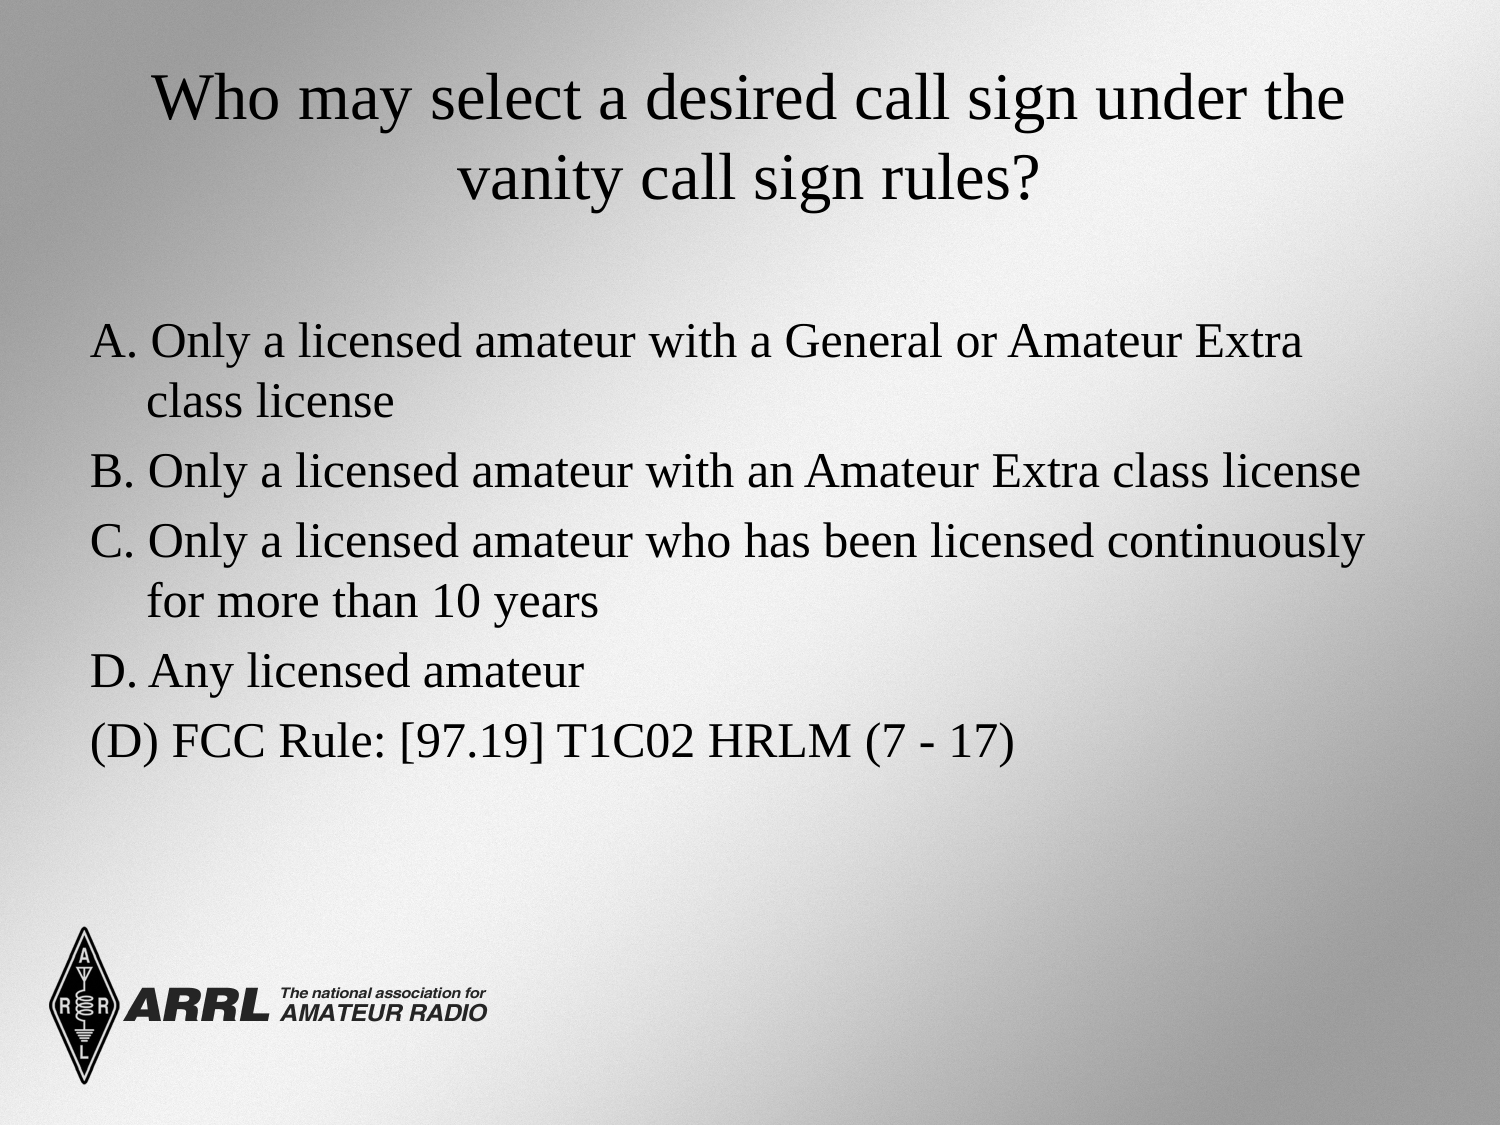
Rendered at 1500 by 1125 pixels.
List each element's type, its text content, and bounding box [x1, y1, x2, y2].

list A. Only a licensed amateur with a General or Amateur Extra class license B. Only a licensed amateur with an Amateur Extra class license C. Only a licensed amateur who has been licensed continuously for more than 10 years D. Any licensed amateur (D) FCC Rule: [97.19] T1C02 HRLM (7 - 17) [75, 299, 1425, 1005]
title Who may select a desired call sign under the vanity call sign rules? [75, 45, 1425, 233]
picture [0, 0, 1500, 1125]
